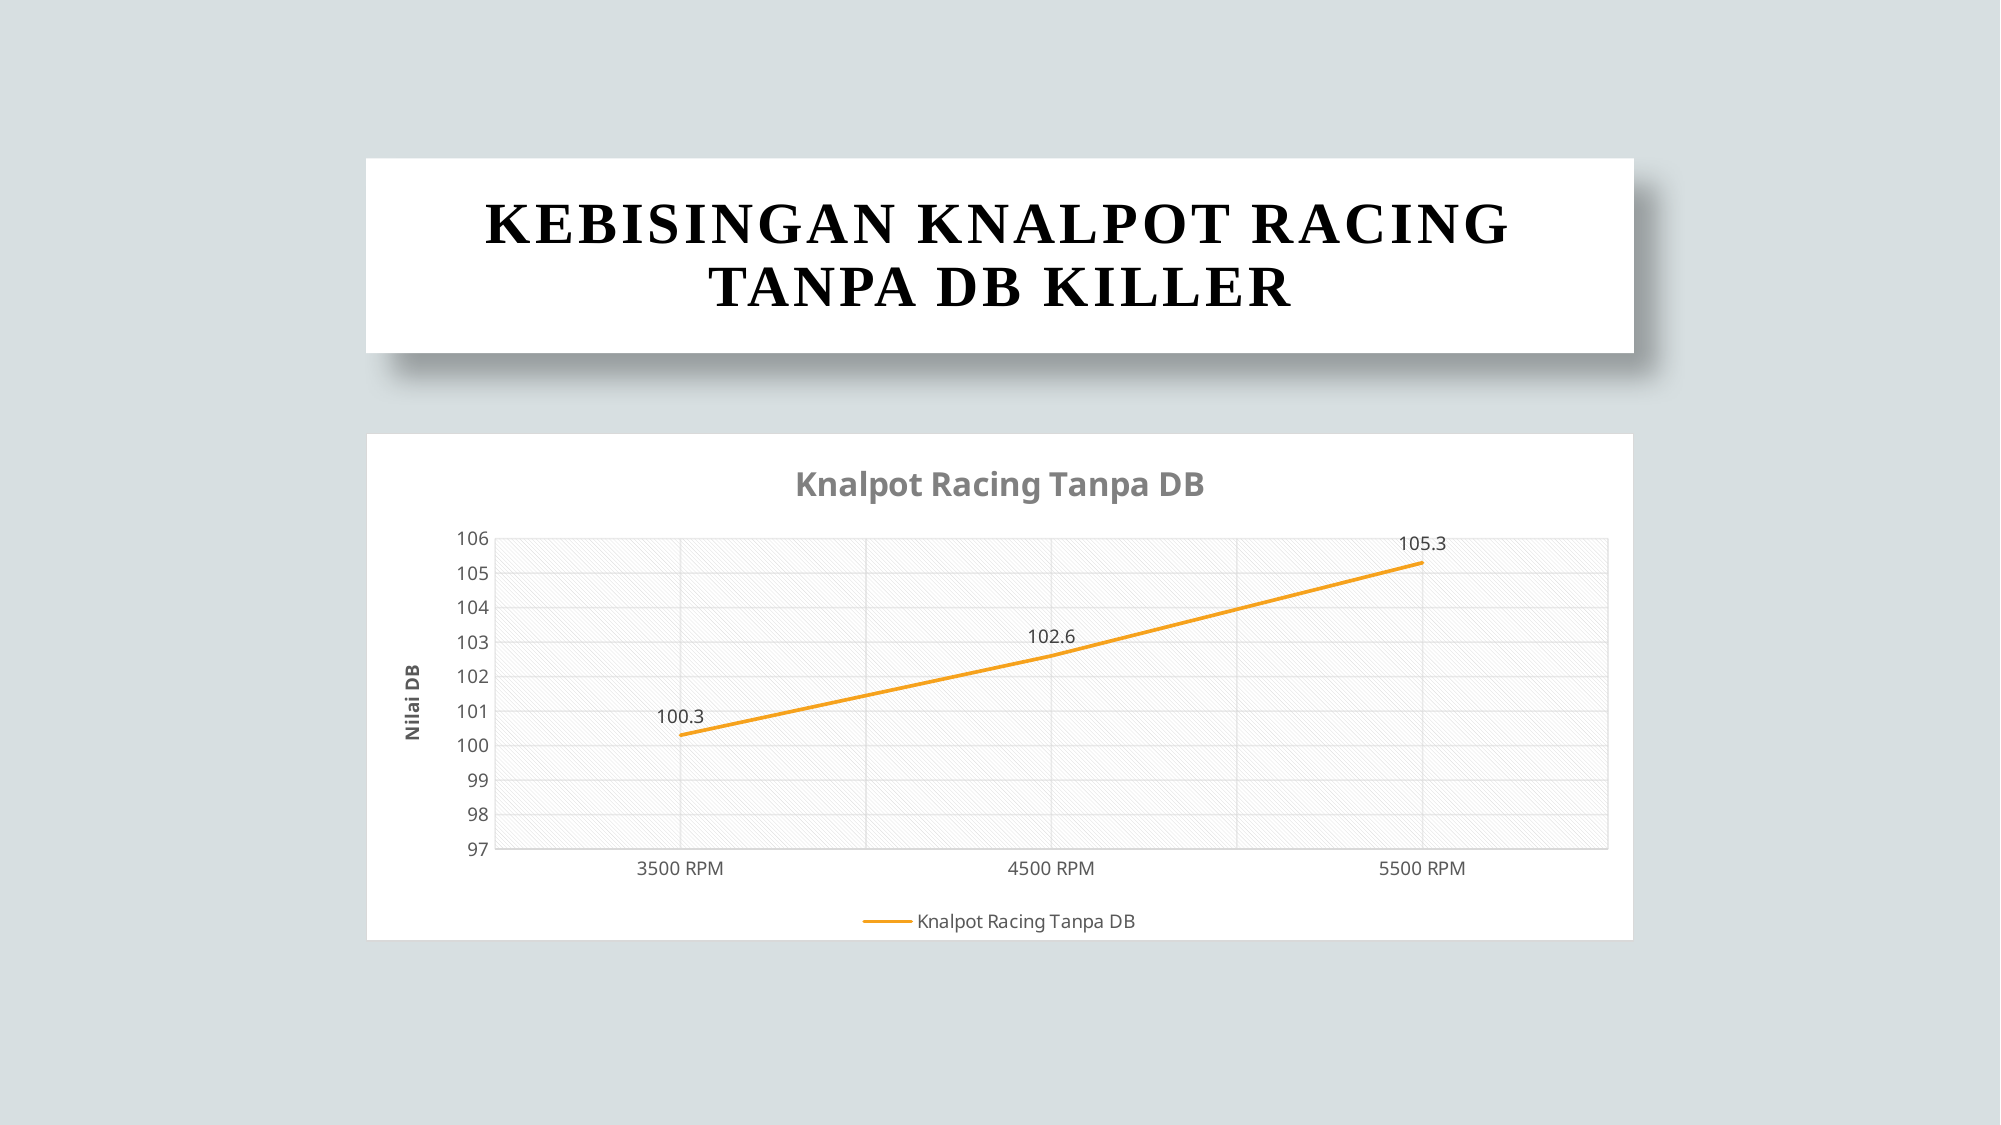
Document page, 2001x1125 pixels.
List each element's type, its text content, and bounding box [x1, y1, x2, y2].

chart [365, 432, 1635, 942]
title Kebisingan Knalpot Racing Tanpa DB Killer [363, 156, 1637, 356]
